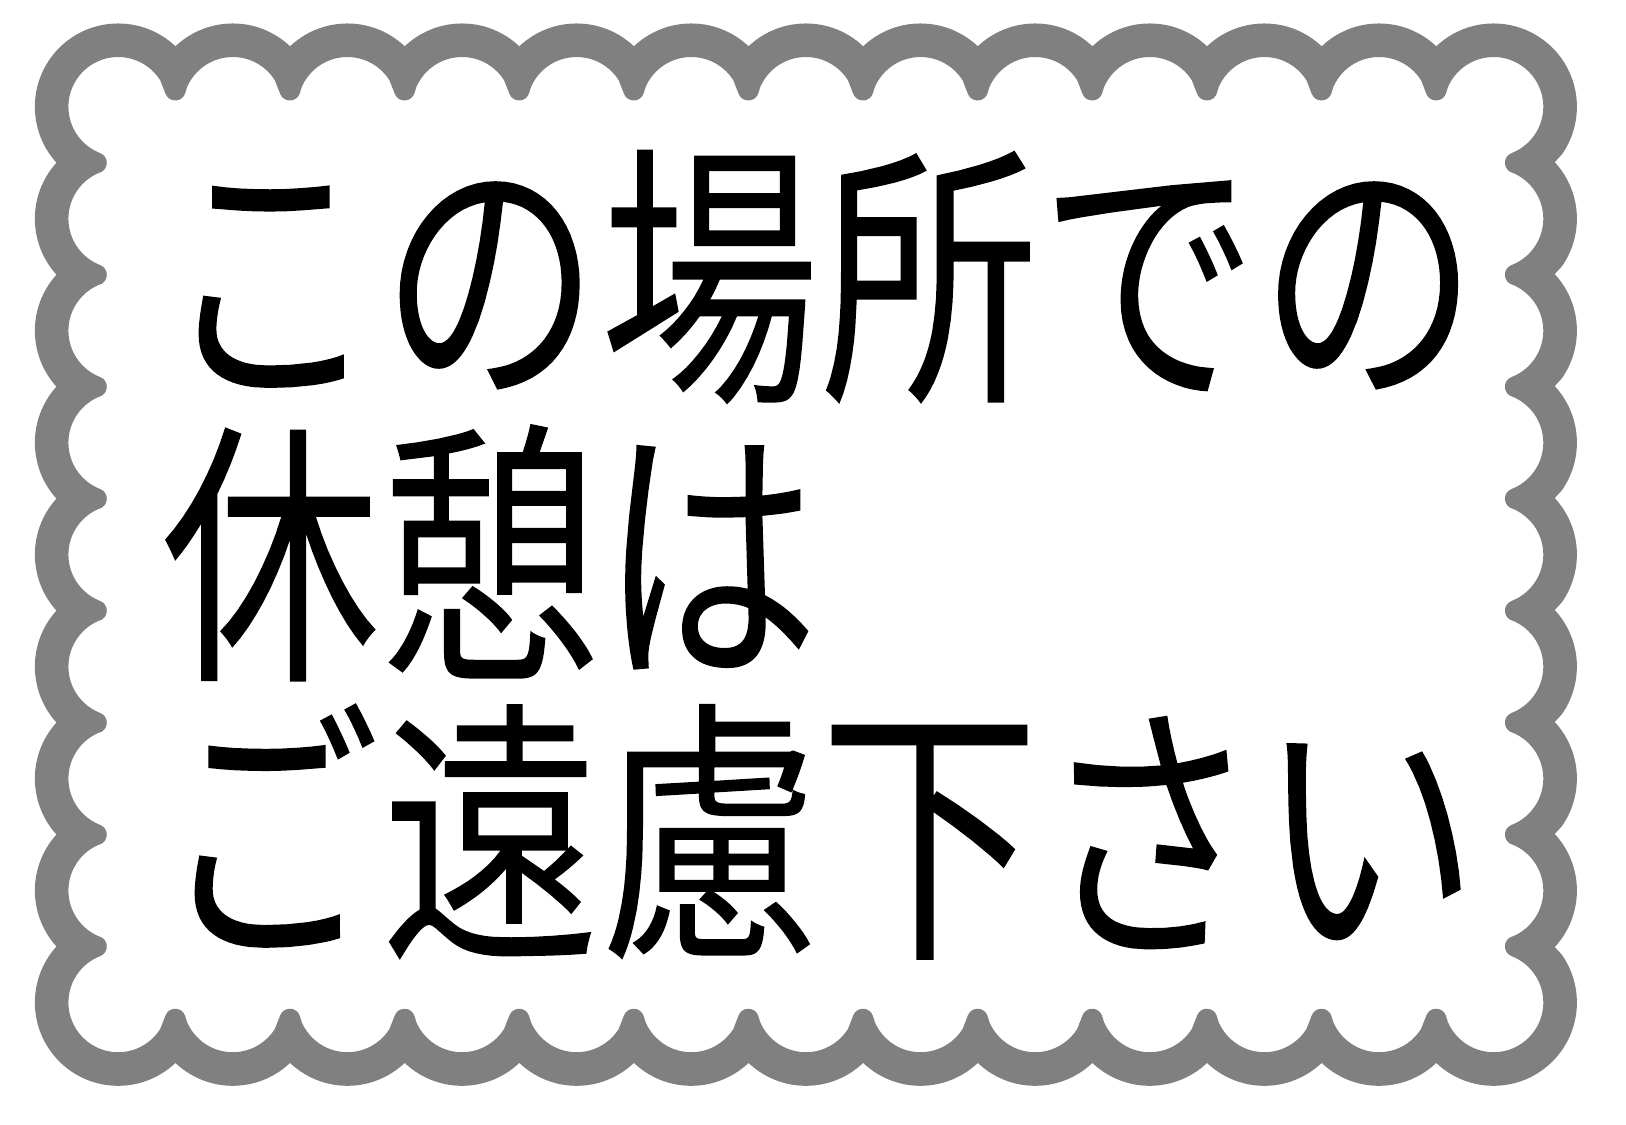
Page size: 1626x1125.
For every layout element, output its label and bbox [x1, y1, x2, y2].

text_box [43, 31, 1569, 1078]
